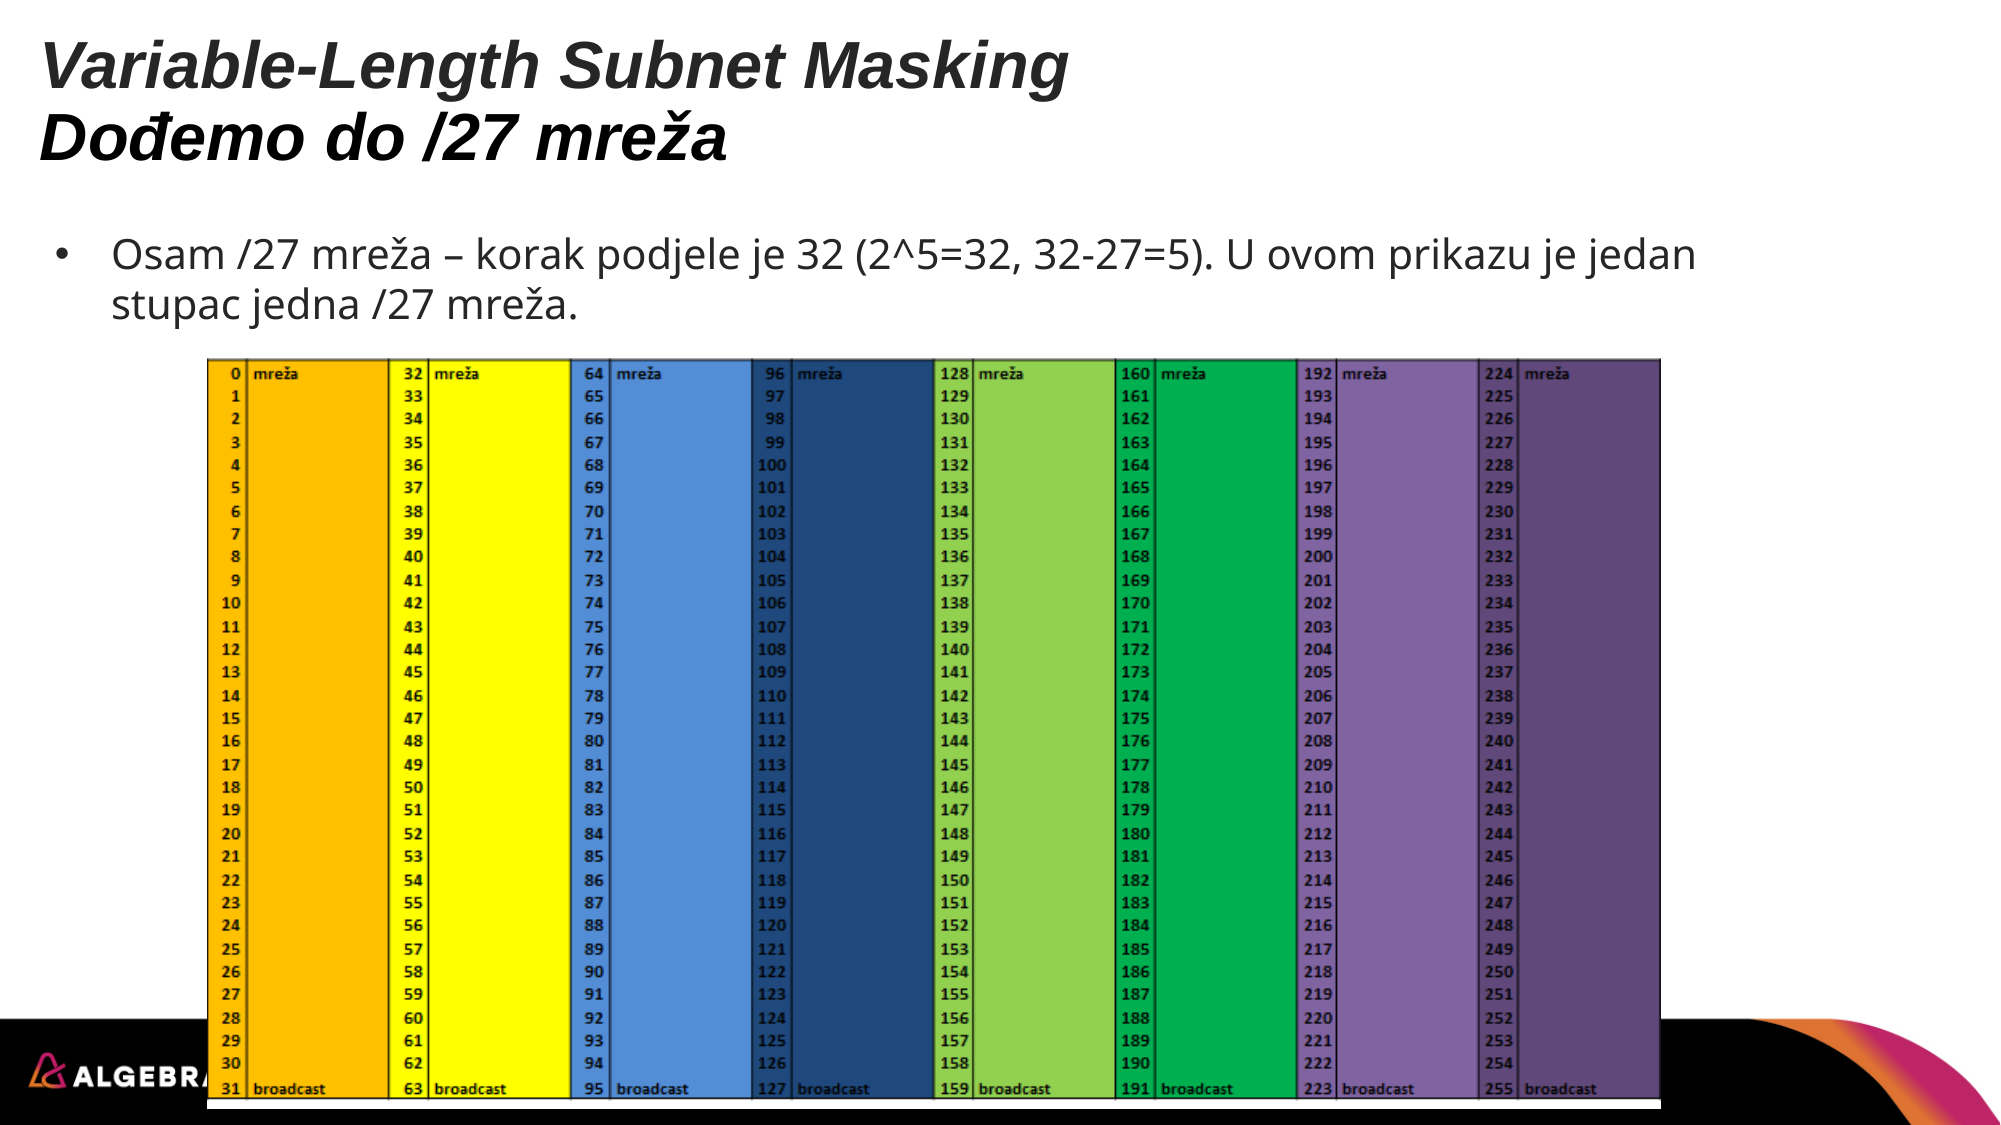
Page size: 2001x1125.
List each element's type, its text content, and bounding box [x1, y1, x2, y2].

picture [0, 0, 2001, 1125]
title Variable-Length Subnet Masking Dođemo do /27 mreža [39, 23, 1989, 200]
text_box Osam /27 mreža – korak podjele je 32 (2^5=32, 32-27=5). U ovom prikazu je jedan stupac jedna /27 mreža. [39, 220, 1768, 336]
